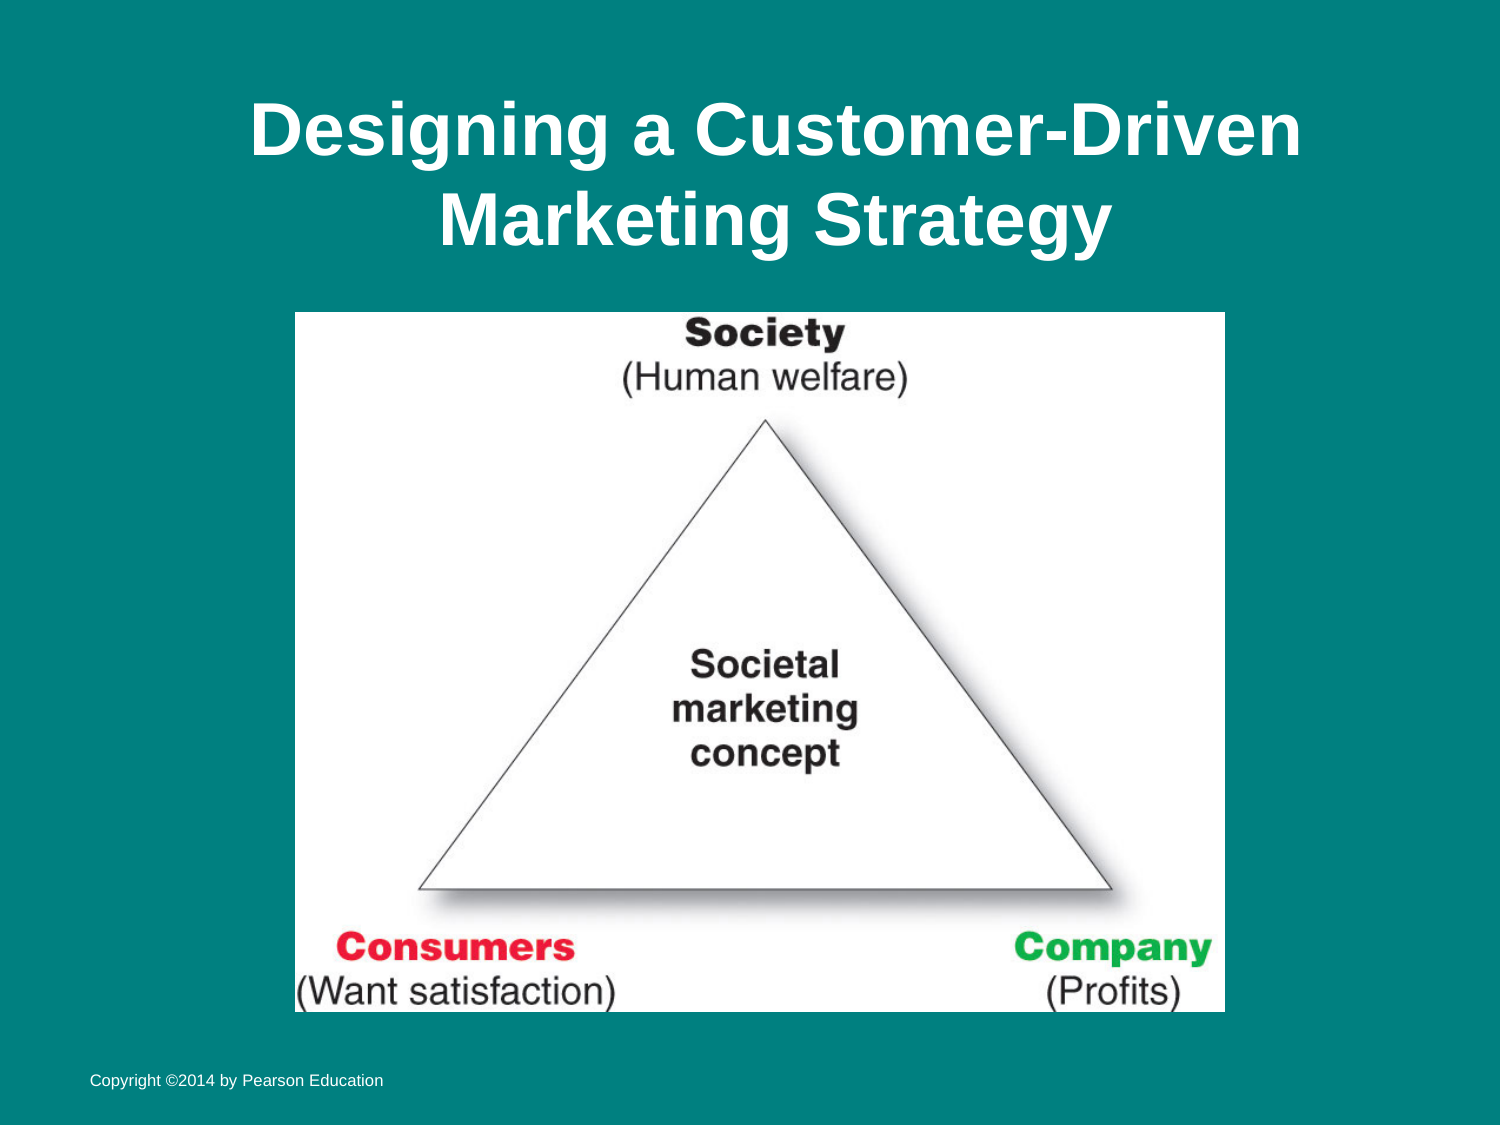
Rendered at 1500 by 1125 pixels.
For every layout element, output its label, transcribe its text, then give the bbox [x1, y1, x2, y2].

text_box Copyright ©2014 by Pearson Education [74, 1062, 825, 1098]
picture [295, 312, 1226, 1012]
title Designing a Customer-Driven Marketing Strategy [137, 49, 1417, 291]
